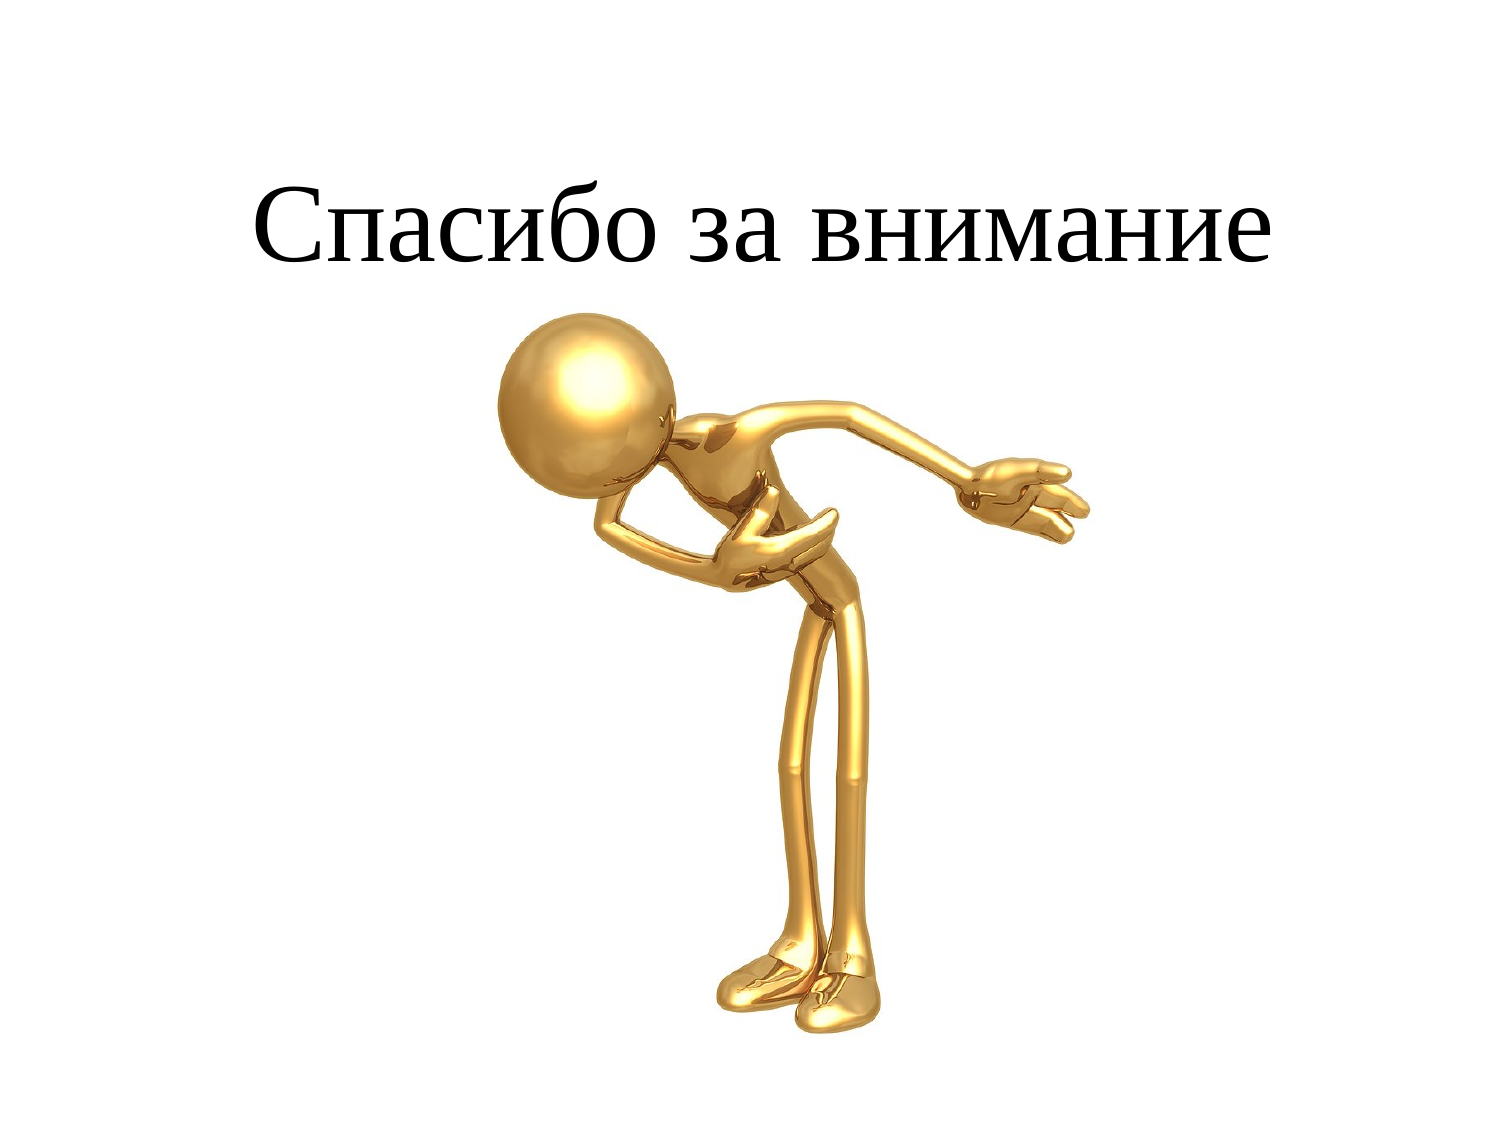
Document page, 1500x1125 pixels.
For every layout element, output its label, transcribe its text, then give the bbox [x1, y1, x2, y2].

list Спасибо за внимание [88, 0, 1439, 350]
picture [418, 290, 1164, 1056]
